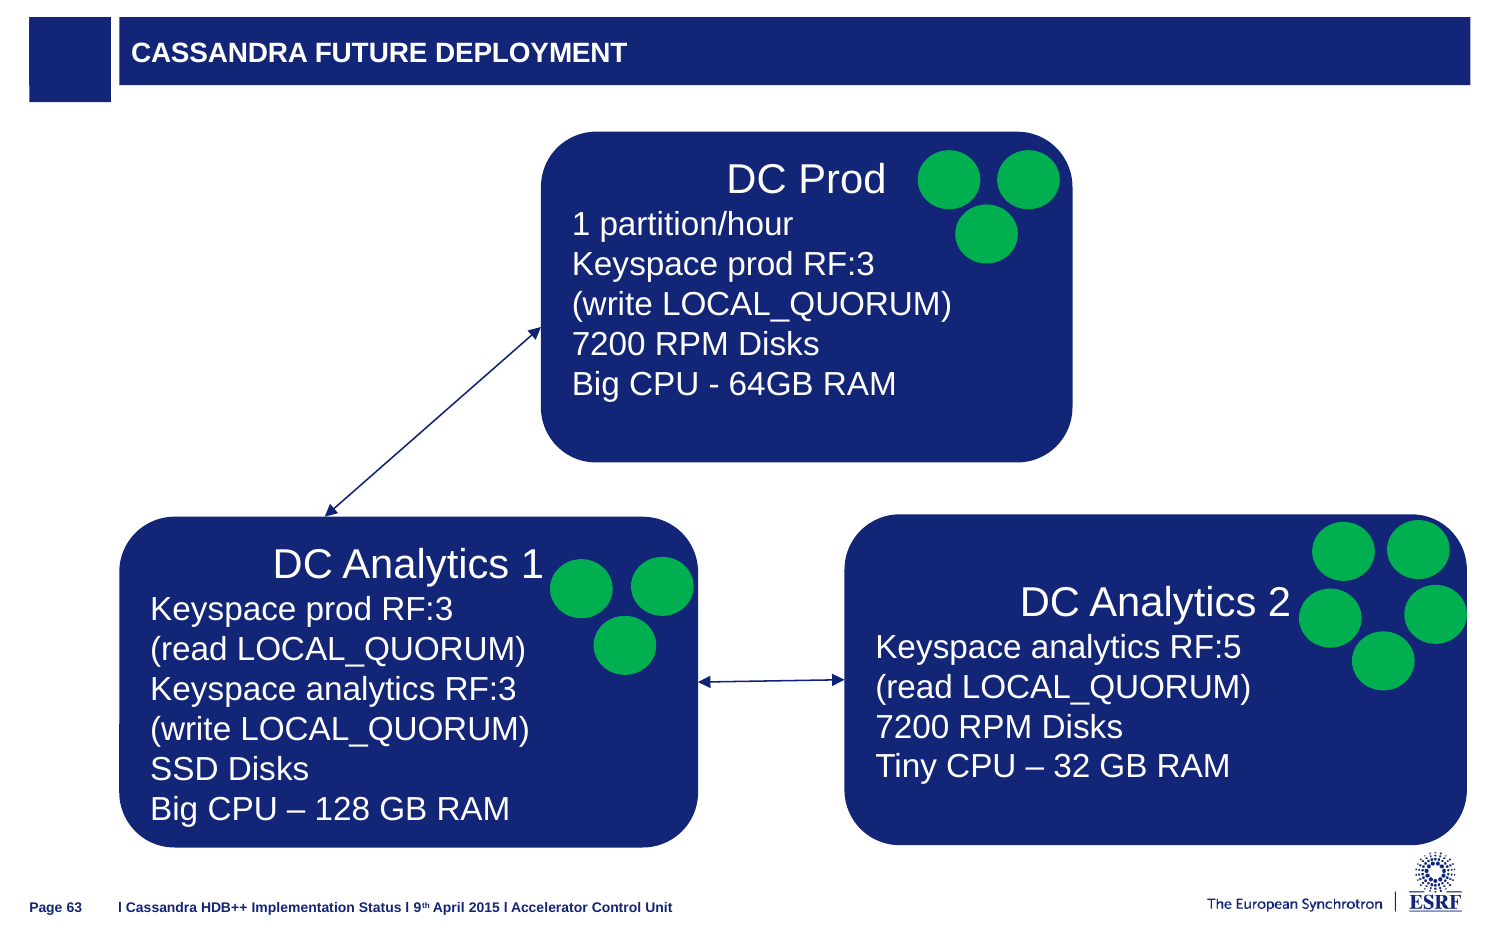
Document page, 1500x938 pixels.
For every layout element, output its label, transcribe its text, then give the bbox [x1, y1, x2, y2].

text_box [1296, 586, 1364, 650]
text_box [547, 557, 615, 621]
text_box [1402, 582, 1470, 646]
text_box DC Analytics 1 Keyspace prod RF:3 (read LOCAL_QUORUM) Keyspace analytics RF:3 (write LOCAL_QUORUM) SSD Disks Big CPU – 128 GB RAM [117, 514, 701, 850]
picture [1175, 831, 1500, 938]
text_box [591, 613, 659, 677]
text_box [697, 679, 845, 683]
text_box [1384, 517, 1452, 582]
text_box [1349, 629, 1417, 693]
text_box DC Prod 1 partition/hour Keyspace prod RF:3 (write LOCAL_QUORUM) 7200 RPM Disks Big CPU - 64GB RAM [538, 129, 1075, 465]
text_box DC Analytics 2 Keyspace analytics RF:5 (read LOCAL_QUORUM) 7200 RPM Disks Tiny CPU – 32 GB RAM [842, 512, 1469, 848]
text_box [628, 554, 696, 618]
text_box [915, 148, 983, 212]
footer l Cassandra HDB++ Implementation Status l 9th April 2015 l Accelerator Control Unit [118, 886, 1122, 916]
text_box [953, 202, 1020, 266]
text_box [995, 148, 1062, 212]
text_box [324, 326, 542, 517]
slide_number Page 63 [29, 886, 98, 916]
title Cassandra FUTURE DEPLOYMENT [119, 17, 1471, 86]
text_box [1310, 519, 1377, 584]
